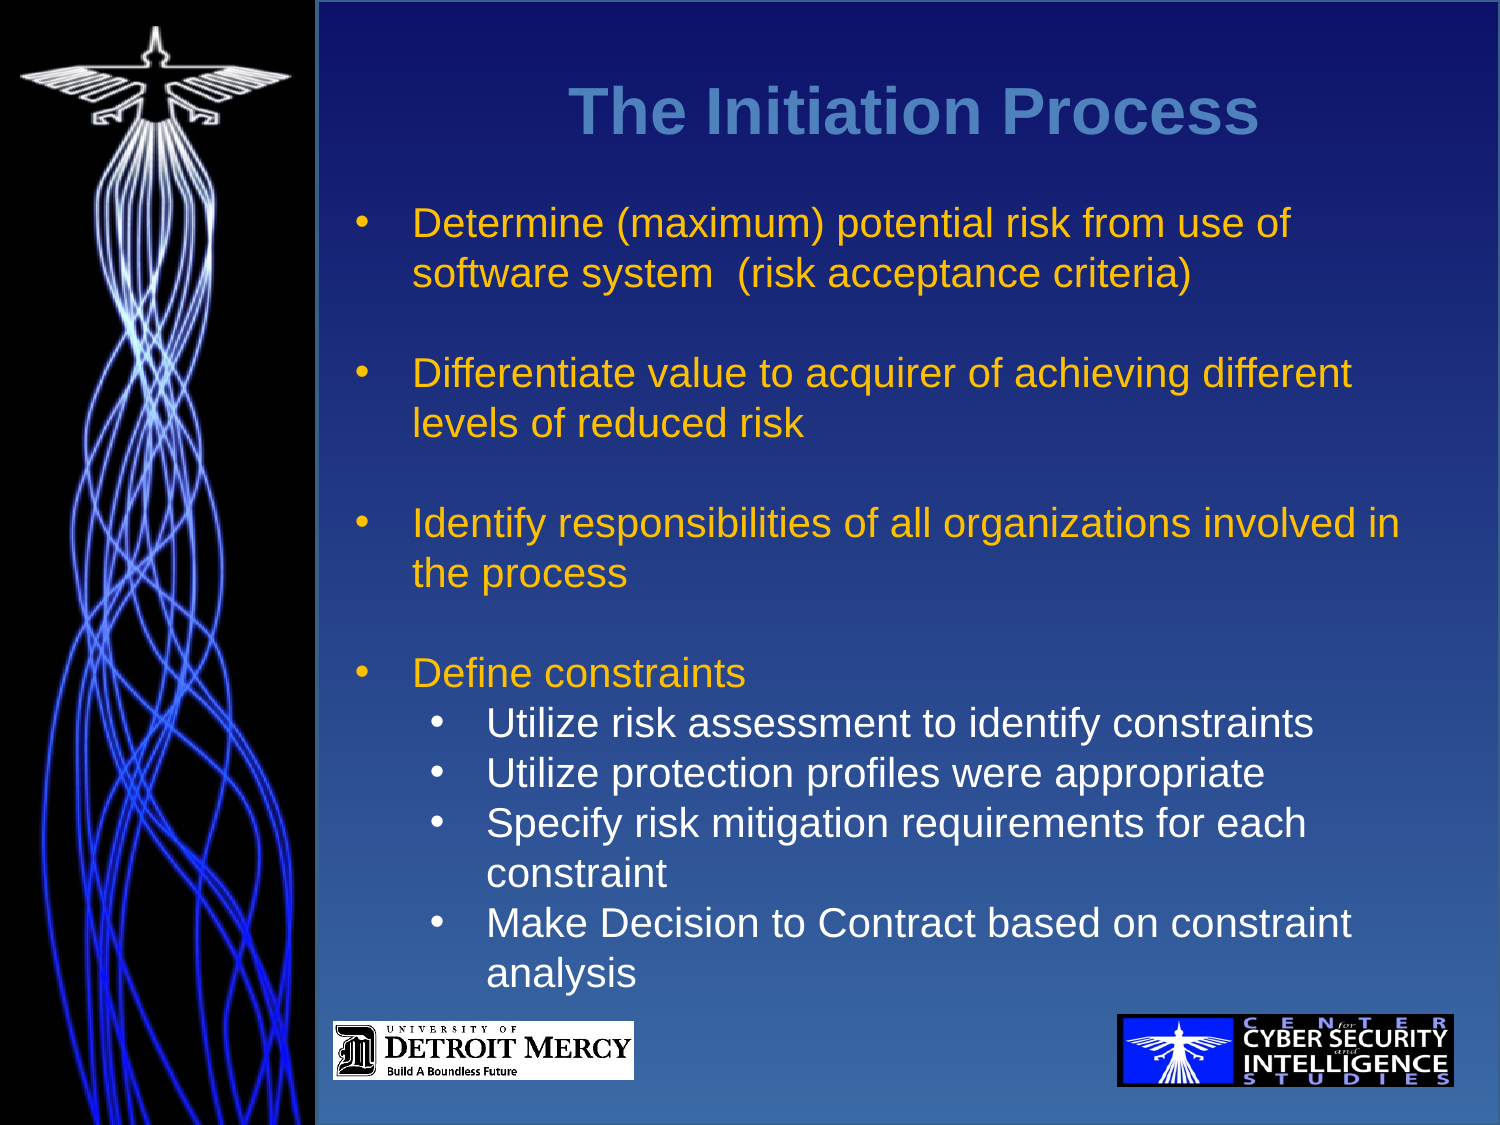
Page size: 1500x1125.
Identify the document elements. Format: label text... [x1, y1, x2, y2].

picture [1117, 1013, 1455, 1087]
text_box The Initiation Process [367, 59, 1463, 157]
text_box [317, 0, 1500, 1125]
text_box Determine (maximum) potential risk from use of software system (risk acceptance criteria) Differentiate value to acquirer of achieving different levels of reduced risk Identify responsibilities of all organizations involved in the process Define constraints Utilize risk assessment to identify constraints Utilize protection profiles were appropriate Specify risk mitigation requirements for each constraint Make Decision to Contract based on constraint analysis [338, 187, 1463, 900]
picture [332, 1021, 634, 1080]
picture [0, 0, 316, 1125]
